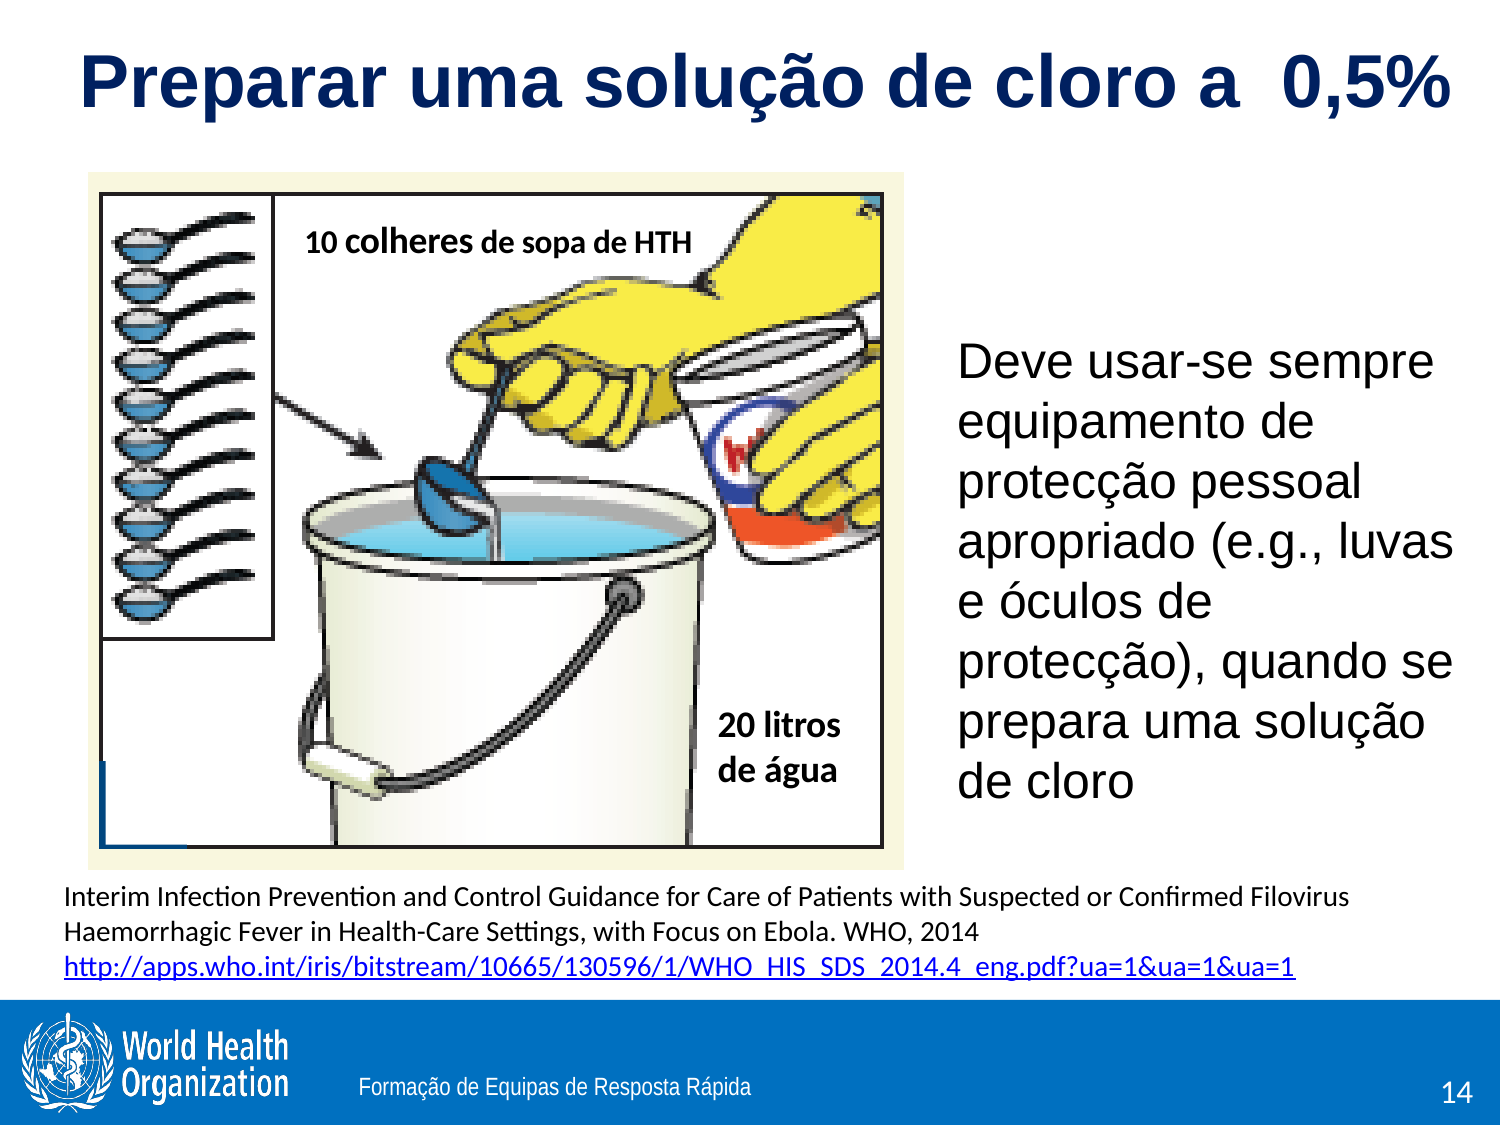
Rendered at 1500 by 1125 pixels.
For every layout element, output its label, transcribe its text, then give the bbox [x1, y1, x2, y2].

text_box Deve usar-se sempre equipamento de protecção pessoal apropriado (e.g., luvas e óculos de protecção), quando se prepara uma solução de cloro [942, 321, 1492, 817]
title Preparar uma solução de cloro a 0,5% [62, 2, 1471, 153]
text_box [88, 172, 904, 870]
picture [21, 1012, 288, 1113]
text_box Interim Infection Prevention and Control Guidance for Care of Patients with Suspected or Confirmed Filovirus Haemorrhagic Fever in Health-Care Settings, with Focus on Ebola. WHO, 2014 http://apps.who.int/iris/bitstream/10665/130596/1/WHO_HIS_SDS_2014.4_eng.pdf?ua=1&ua=1&ua=1 [49, 869, 1489, 990]
